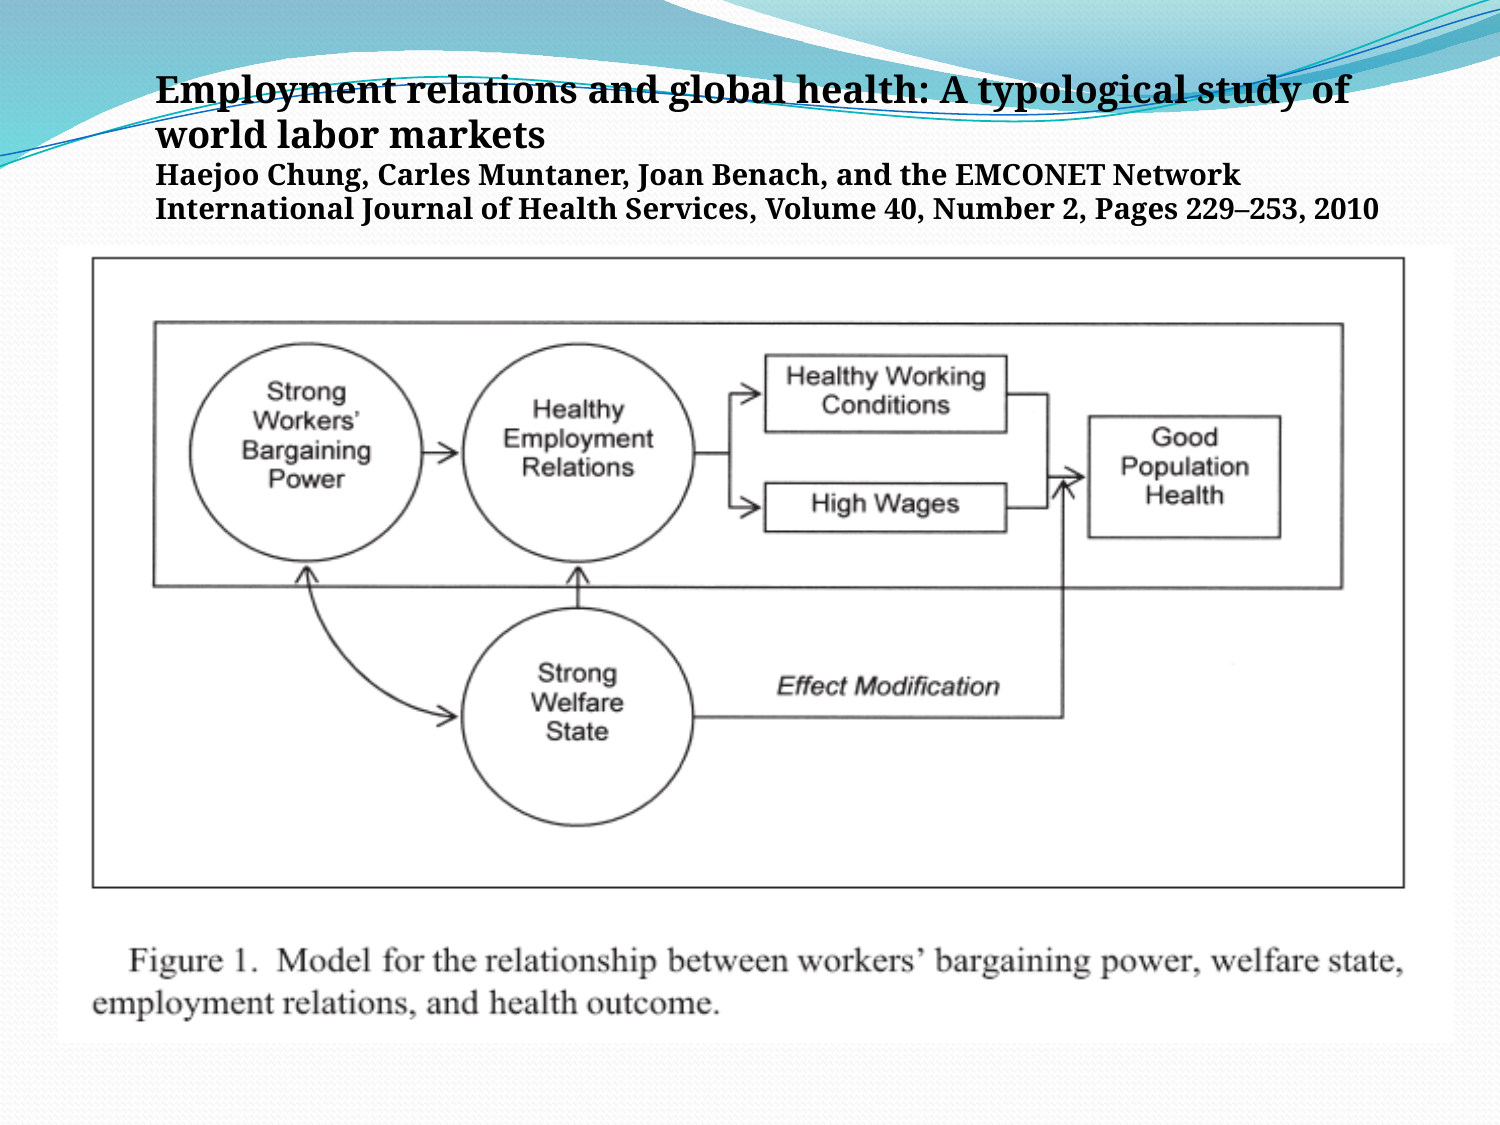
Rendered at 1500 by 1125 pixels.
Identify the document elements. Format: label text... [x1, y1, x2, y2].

picture [58, 245, 1454, 1044]
text_box Employment relations and global health: A typological study of world labor markets Haejoo Chung, Carles Muntaner, Joan Benach, and the EMCONET Network International Journal of Health Services, Volume 40, Number 2, Pages 229–253, 2010 [140, 58, 1454, 234]
